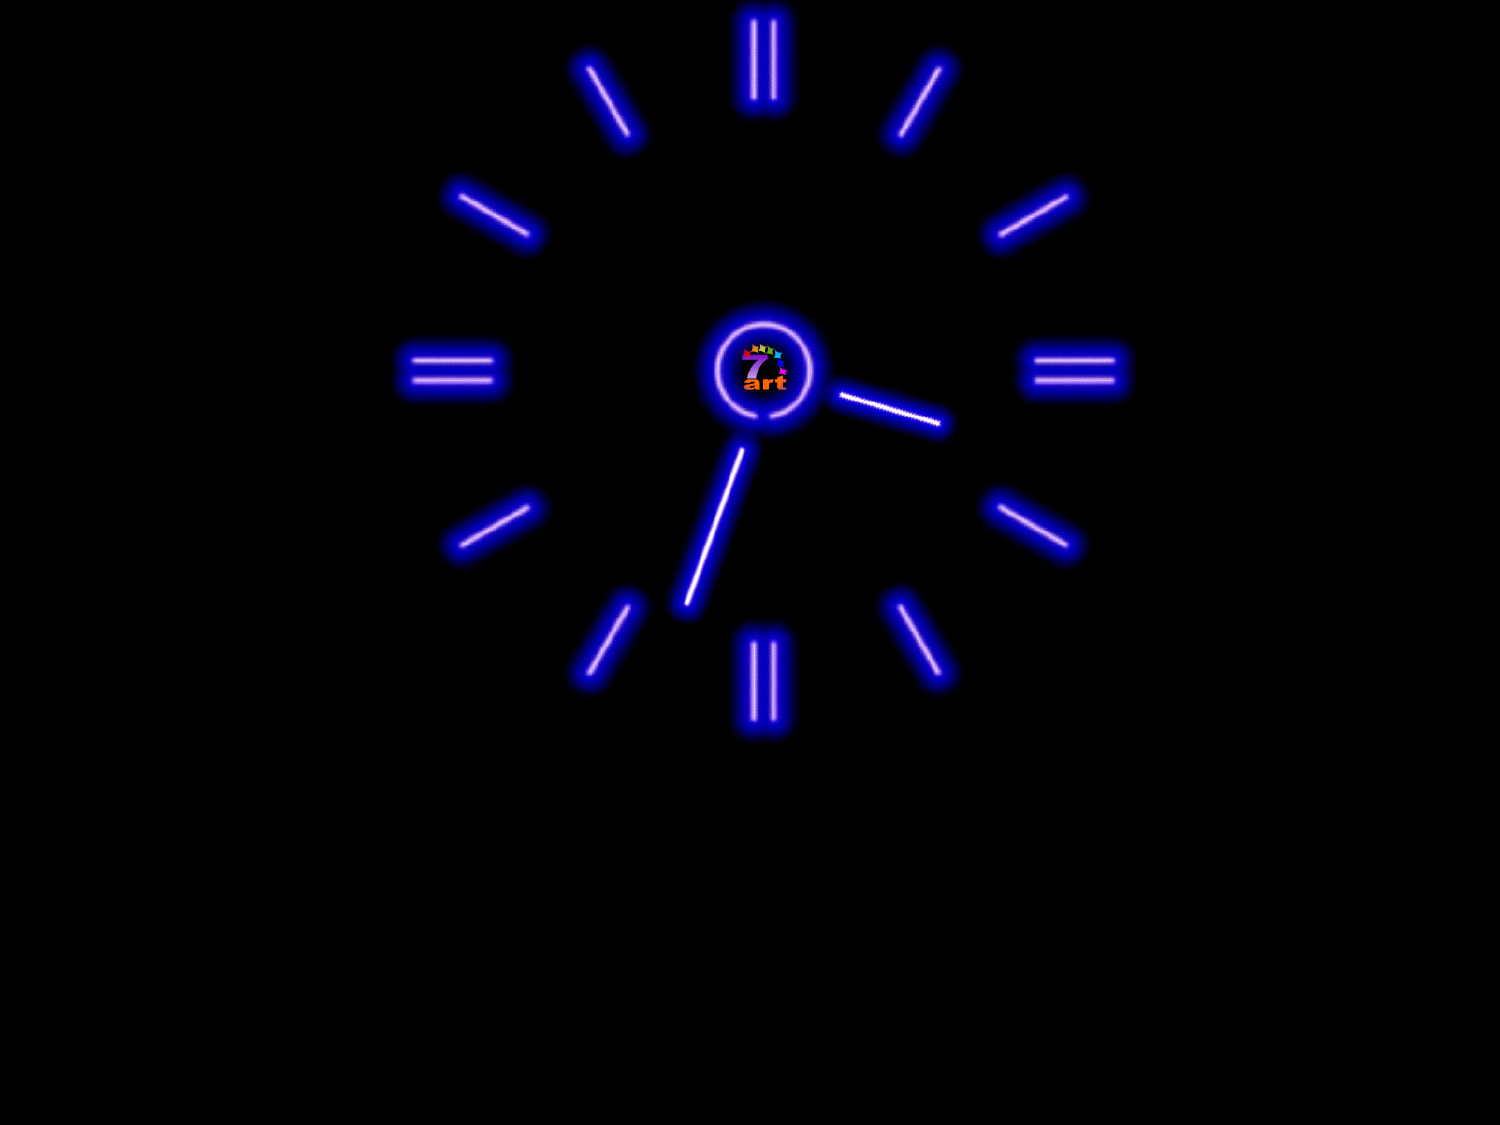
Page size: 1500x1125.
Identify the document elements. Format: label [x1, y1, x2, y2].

picture [264, 0, 1267, 748]
